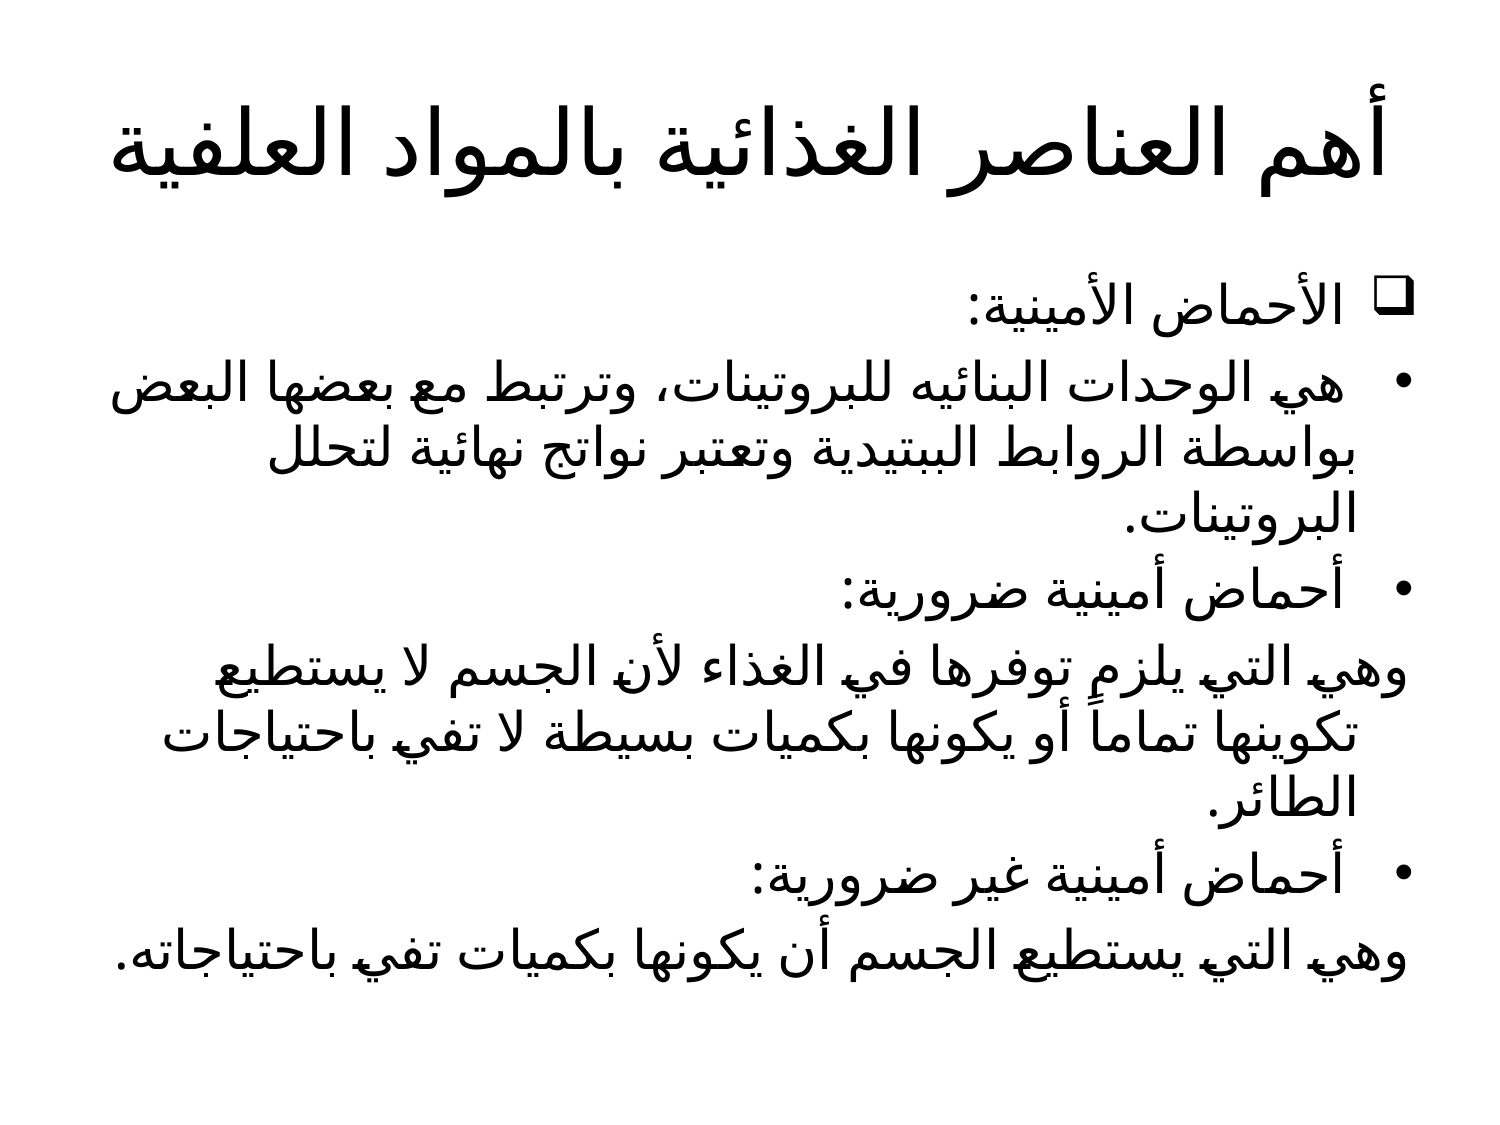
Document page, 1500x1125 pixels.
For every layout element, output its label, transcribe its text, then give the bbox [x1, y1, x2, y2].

list الأحماض الأمينية: هي الوحدات البنائيه للبروتينات، وترتبط مع بعضها البعض بواسطة الروابط الببتيدية وتعتبر نواتج نهائية لتحلل البروتينات. أحماض أمينية ضرورية: وهي التي يلزم توفرها في الغذاء لأن الجسم لا يستطيع تكوينها تماماً أو يكونها بكميات بسيطة لا تفي باحتياجات الطائر. أحماض أمينية غير ضرورية: وهي التي يستطيع الجسم أن يكونها بكميات تفي باحتياجاته. [75, 262, 1425, 1005]
title أهم العناصر الغذائية بالمواد العلفية [75, 45, 1425, 233]
